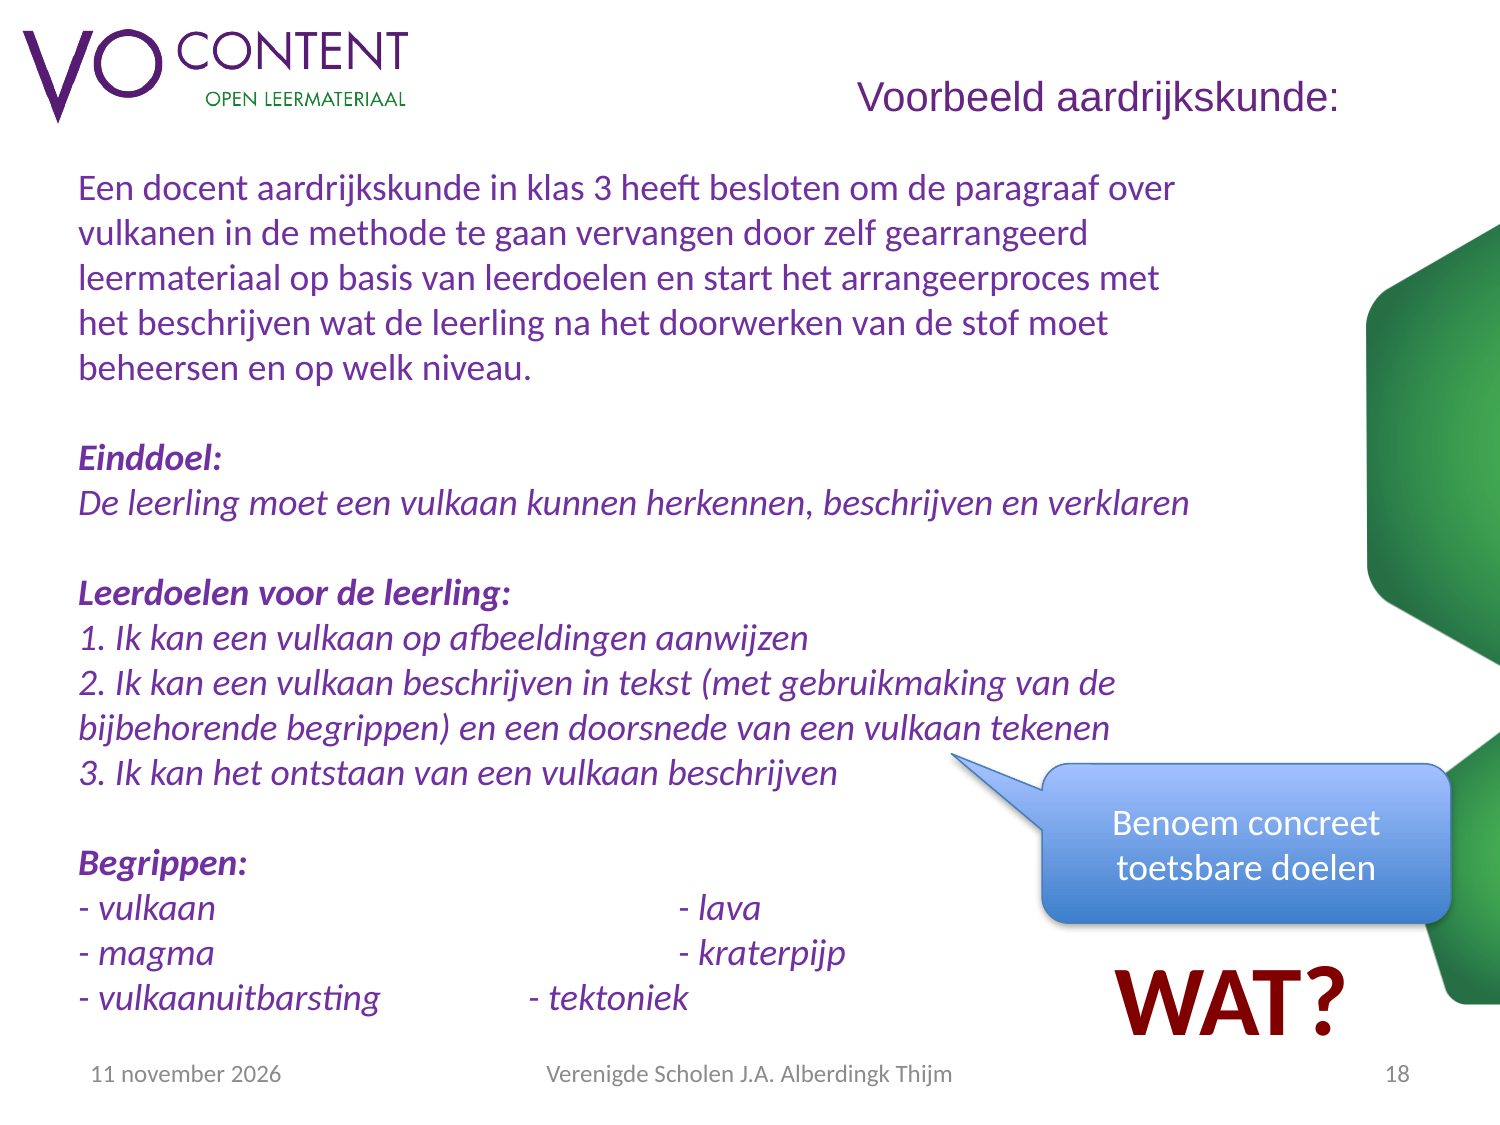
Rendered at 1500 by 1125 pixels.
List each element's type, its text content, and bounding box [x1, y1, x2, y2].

picture [22, 29, 408, 124]
title Voorbeeld aardrijkskunde: [841, 57, 1395, 132]
text_box WAT? [1099, 932, 1394, 1063]
footer Verenigde Scholen J.A. Alberdingk Thijm [512, 1071, 988, 1103]
text_box Benoem concreet toetsbare doelen [950, 753, 1452, 924]
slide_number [75, 1071, 425, 1103]
slide_number 18 [1074, 1042, 1425, 1103]
text_box Een docent aardrijkskunde in klas 3 heeft besloten om de paragraaf over vulkanen in de methode te gaan vervangen door zelf gearrangeerd leermateriaal op basis van leerdoelen en start het arrangeerproces met het beschrijven wat de leerling na het doorwerken van de stof moet beheersen en op welk niveau. Einddoel: De leerling moet een vulkaan kunnen herkennen, beschrijven en verklaren Leerdoelen voor de leerling: 1. Ik kan een vulkaan op afbeeldingen aanwijzen 2. Ik kan een vulkaan beschrijven in tekst (met gebruikmaking van de bijbehorende begrippen) en een doorsnede van een vulkaan tekenen 3. Ik kan het ontstaan van een vulkaan beschrijven Begrippen: - vulkaan - lava - magma - kraterpijp - vulkaanuitbarsting - tektoniek [63, 155, 1229, 1071]
picture [1366, 222, 1500, 1005]
